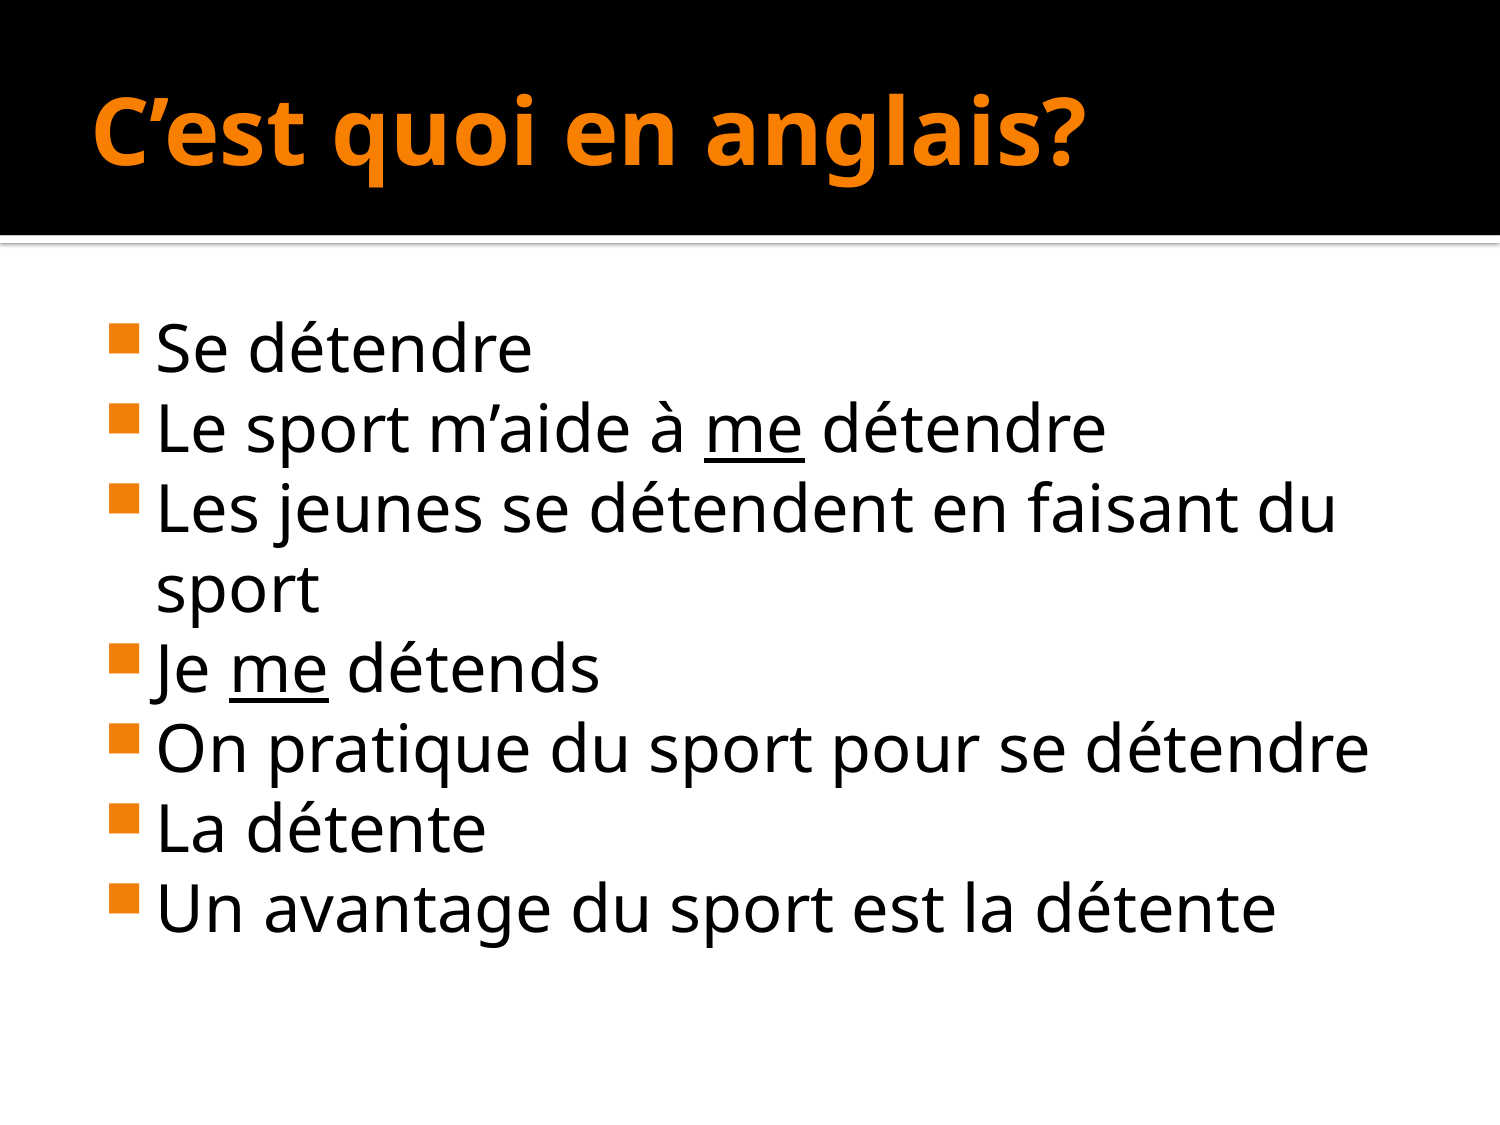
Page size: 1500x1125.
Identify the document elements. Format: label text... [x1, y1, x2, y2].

title C’est quoi en anglais? [75, 25, 1425, 231]
list Se détendre Le sport m’aide à me détendre Les jeunes se détendent en faisant du sport Je me détends On pratique du sport pour se détendre La détente Un avantage du sport est la détente [74, 290, 1426, 1051]
